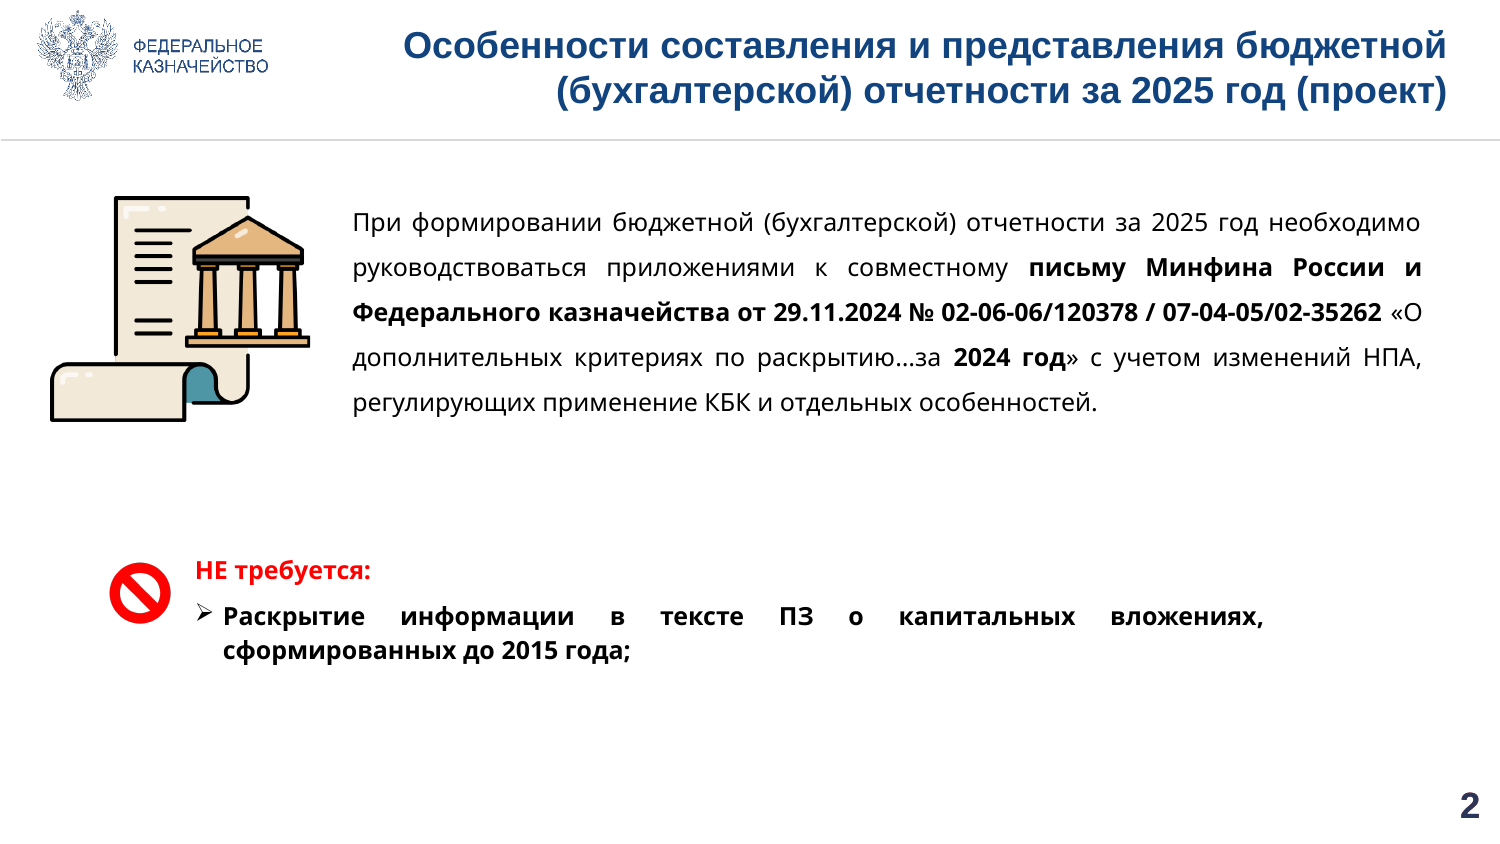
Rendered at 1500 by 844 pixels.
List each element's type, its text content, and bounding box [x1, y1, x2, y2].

text_box Особенности составления и представления бюджетной (бухгалтерской) отчетности за 2025 год (проект) [349, 13, 1463, 119]
picture [101, 555, 178, 631]
text_box При формировании бюджетной (бухгалтерской) отчетности за 2025 год необходимо руководствоваться приложениями к совместному письму Минфина России и Федерального казначейства от 29.11.2024 № 02-06-06/120378 / 07-04-05/02-35262 «О дополнительных критериях по раскрытию…за 2024 год» с учетом изменений НПА, регулирующих применение КБК и отдельных особенностей. [337, 184, 1438, 424]
picture [37, 10, 268, 101]
text_box [49, 196, 311, 422]
text_box НЕ требуется: Раскрытие информации в тексте ПЗ о капитальных вложениях, сформированных до 2015 года; [180, 546, 1281, 673]
slide_number 1 [1142, 782, 1481, 844]
